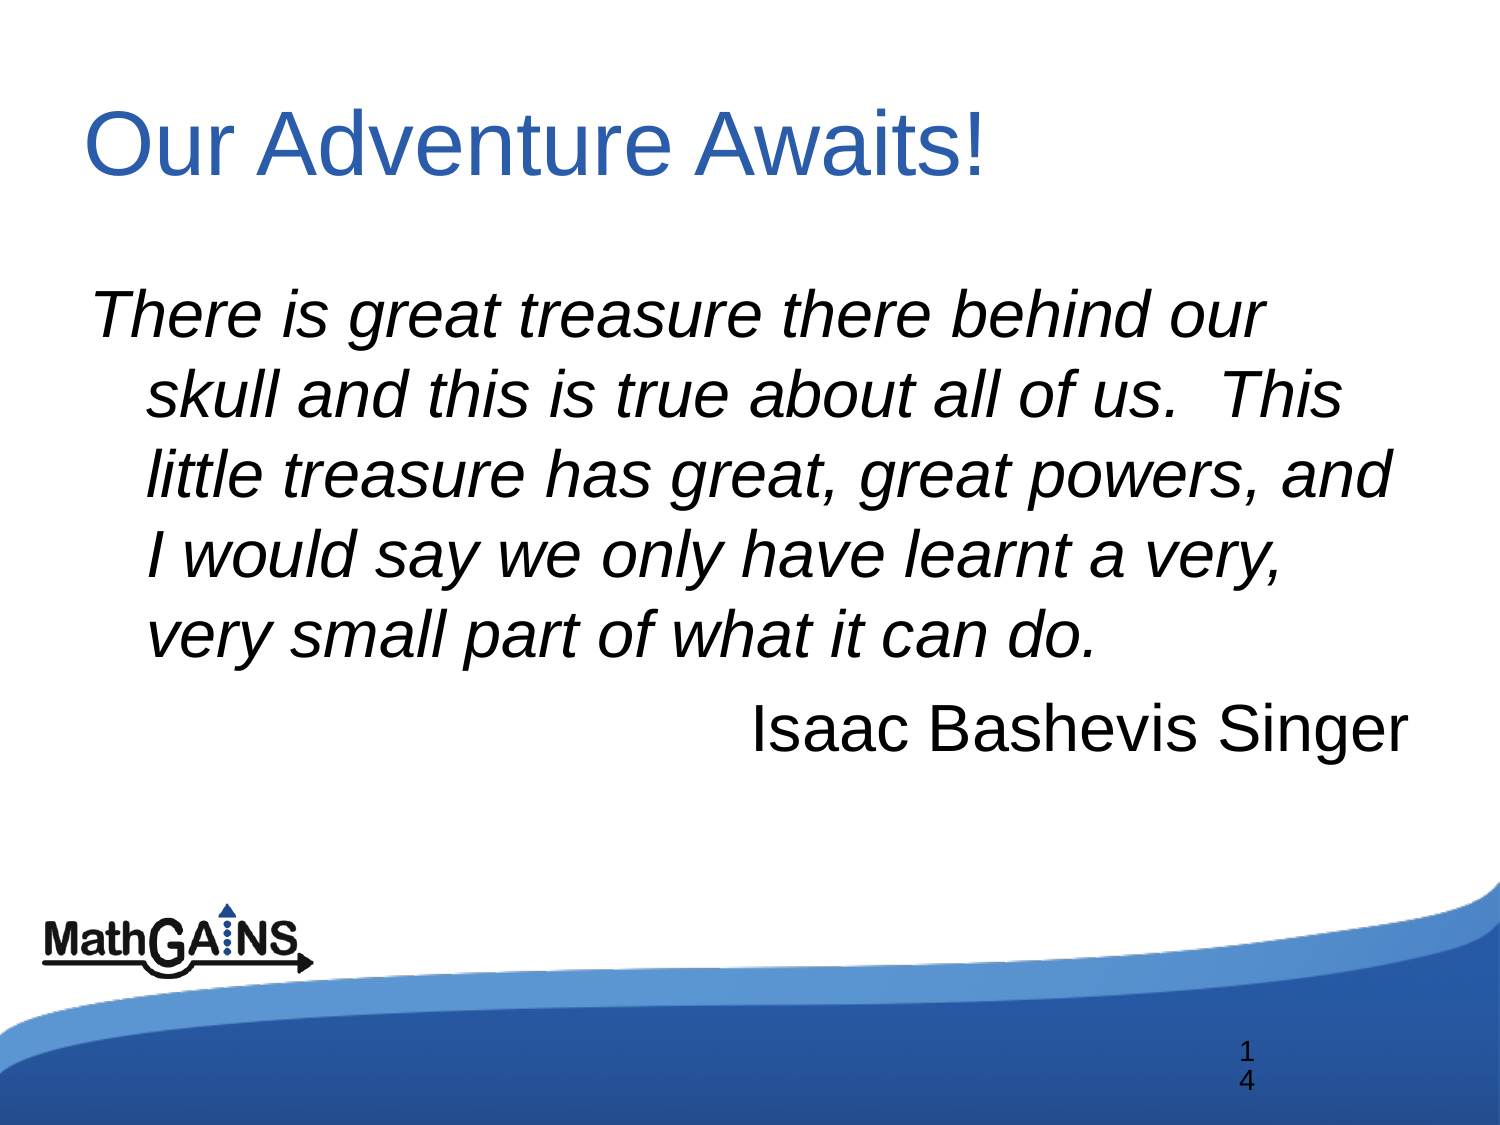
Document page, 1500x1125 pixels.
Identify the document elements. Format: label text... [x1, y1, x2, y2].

picture [0, 878, 1500, 1125]
slide_number 14 [1223, 1023, 1277, 1075]
list There is great treasure there behind our skull and this is true about all of us. This little treasure has great, great powers, and I would say we only have learnt a very, very small part of what it can do. Isaac Bashevis Singer [74, 261, 1426, 776]
title Our Adventure Awaits! [74, 14, 1426, 261]
